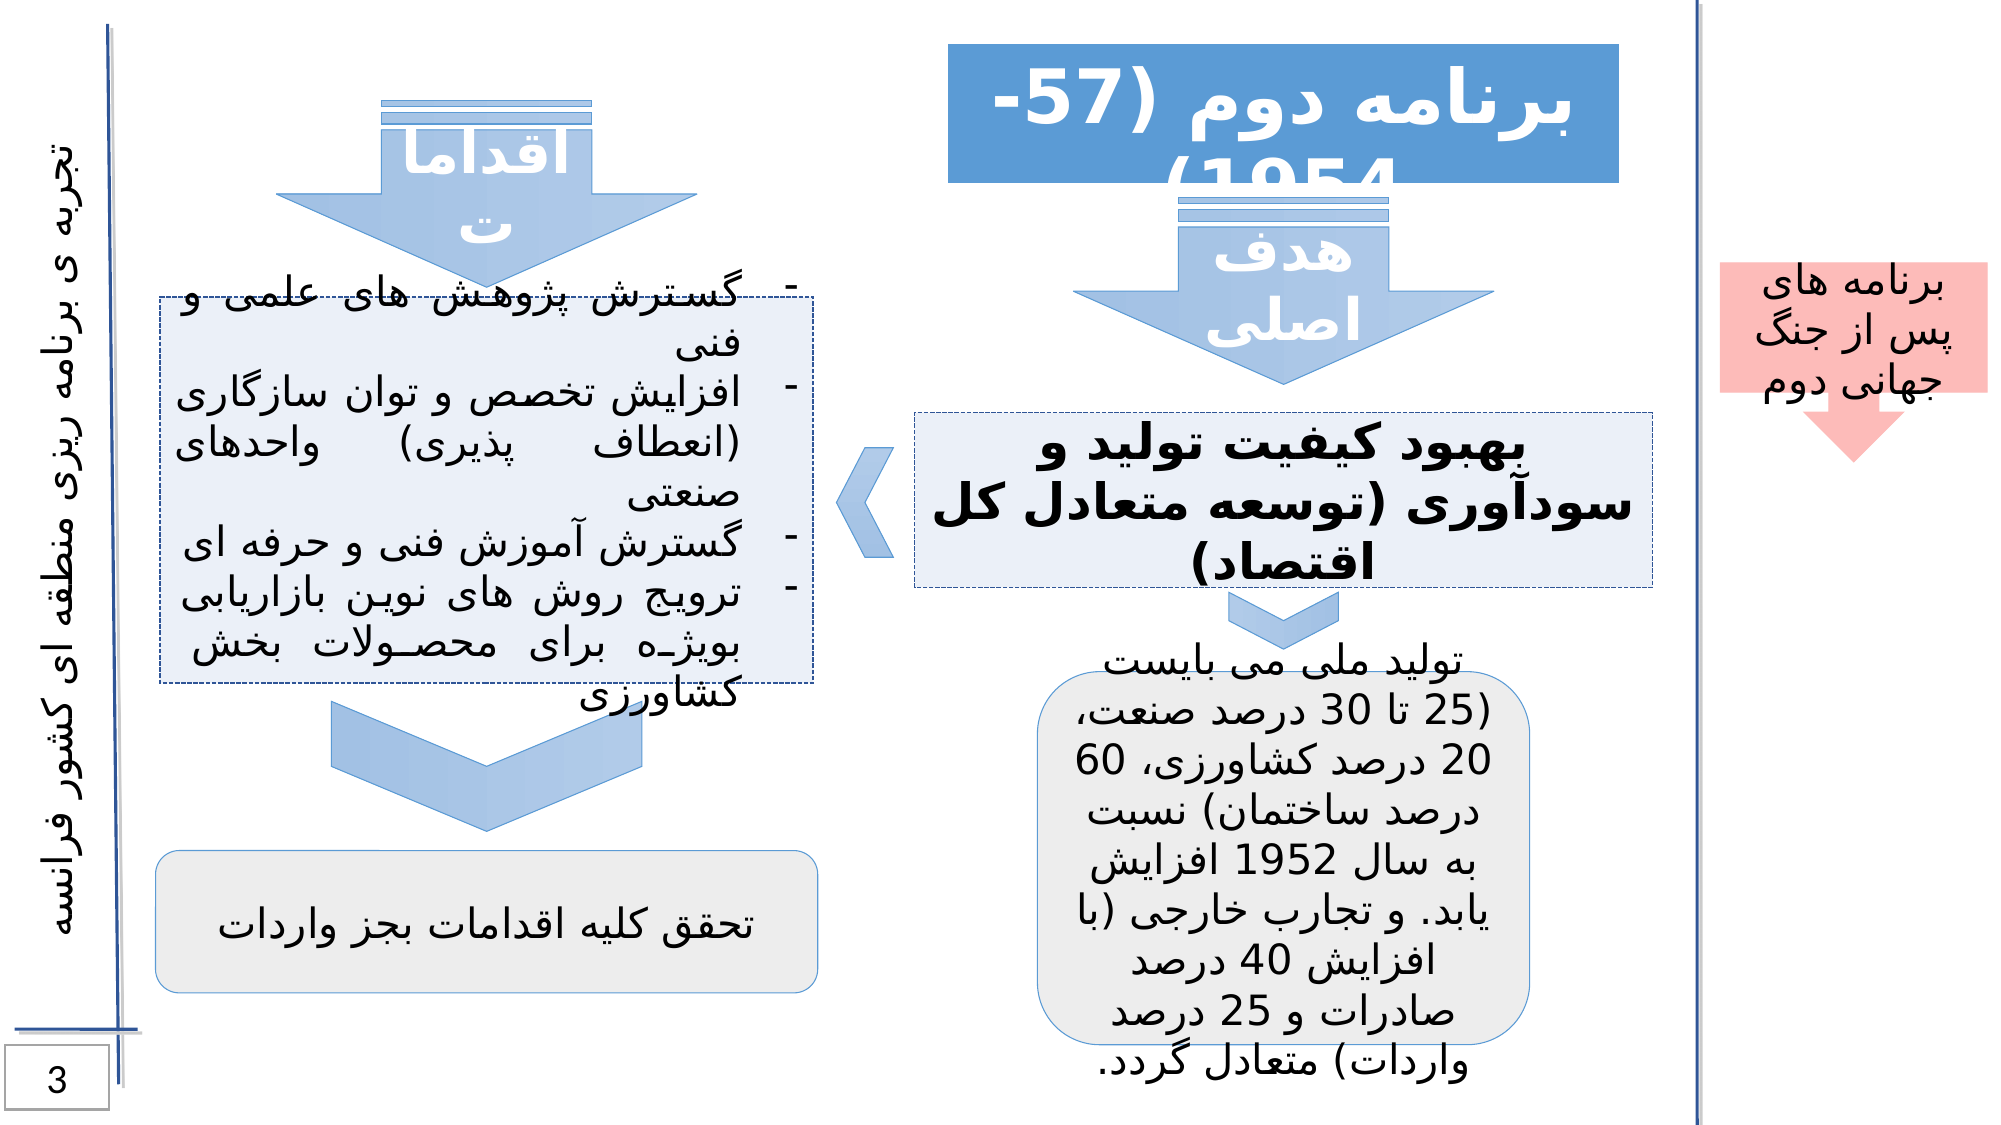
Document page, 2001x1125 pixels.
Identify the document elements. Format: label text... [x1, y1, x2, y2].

text_box اقدامات [381, 112, 592, 125]
text_box [835, 447, 895, 558]
text_box تجربه ی برنامه ریزی منطقه ای کشور فرانسه [23, 59, 88, 1022]
text_box گسترش پژوهش های علمی و فنی افزایش تخصص و توان سازگاری (انعطاف پذیری) واحدهای صنعتی گسترش آموزش فنی و حرفه ای ترویج روش های نوین بازاریابی بویژه برای محصولات بخش کشاورزی [159, 296, 814, 684]
text_box بهبود کیفیت تولید و سودآوری (توسعه متعادل کل اقتصاد) [914, 411, 1653, 588]
text_box هدف اصلی [1178, 209, 1389, 222]
text_box [330, 700, 643, 832]
text_box اقدامات [381, 100, 592, 107]
text_box اقدامات [275, 129, 698, 288]
text_box هدف اصلی [1178, 197, 1389, 204]
text_box [1228, 591, 1339, 650]
text_box هدف اصلی [1072, 226, 1495, 385]
text_box 3 [4, 1044, 110, 1111]
text_box تحقق کلیه اقدامات بجز واردات [154, 849, 819, 994]
text_box تولید ملی می بایست (25 تا 30 درصد صنعت، 20 درصد کشاورزی، 60 درصد ساختمان) نسبت به سال 1952 افزایش یابد. و تجارب خارجی (با افزایش 40 درصد صادرات و 25 درصد واردات) متعادل گردد. [1036, 671, 1531, 1046]
text_box برنامه دوم (57-1954) [945, 41, 1622, 186]
text_box برنامه های پس از جنگ جهانی دوم [1719, 262, 1988, 463]
